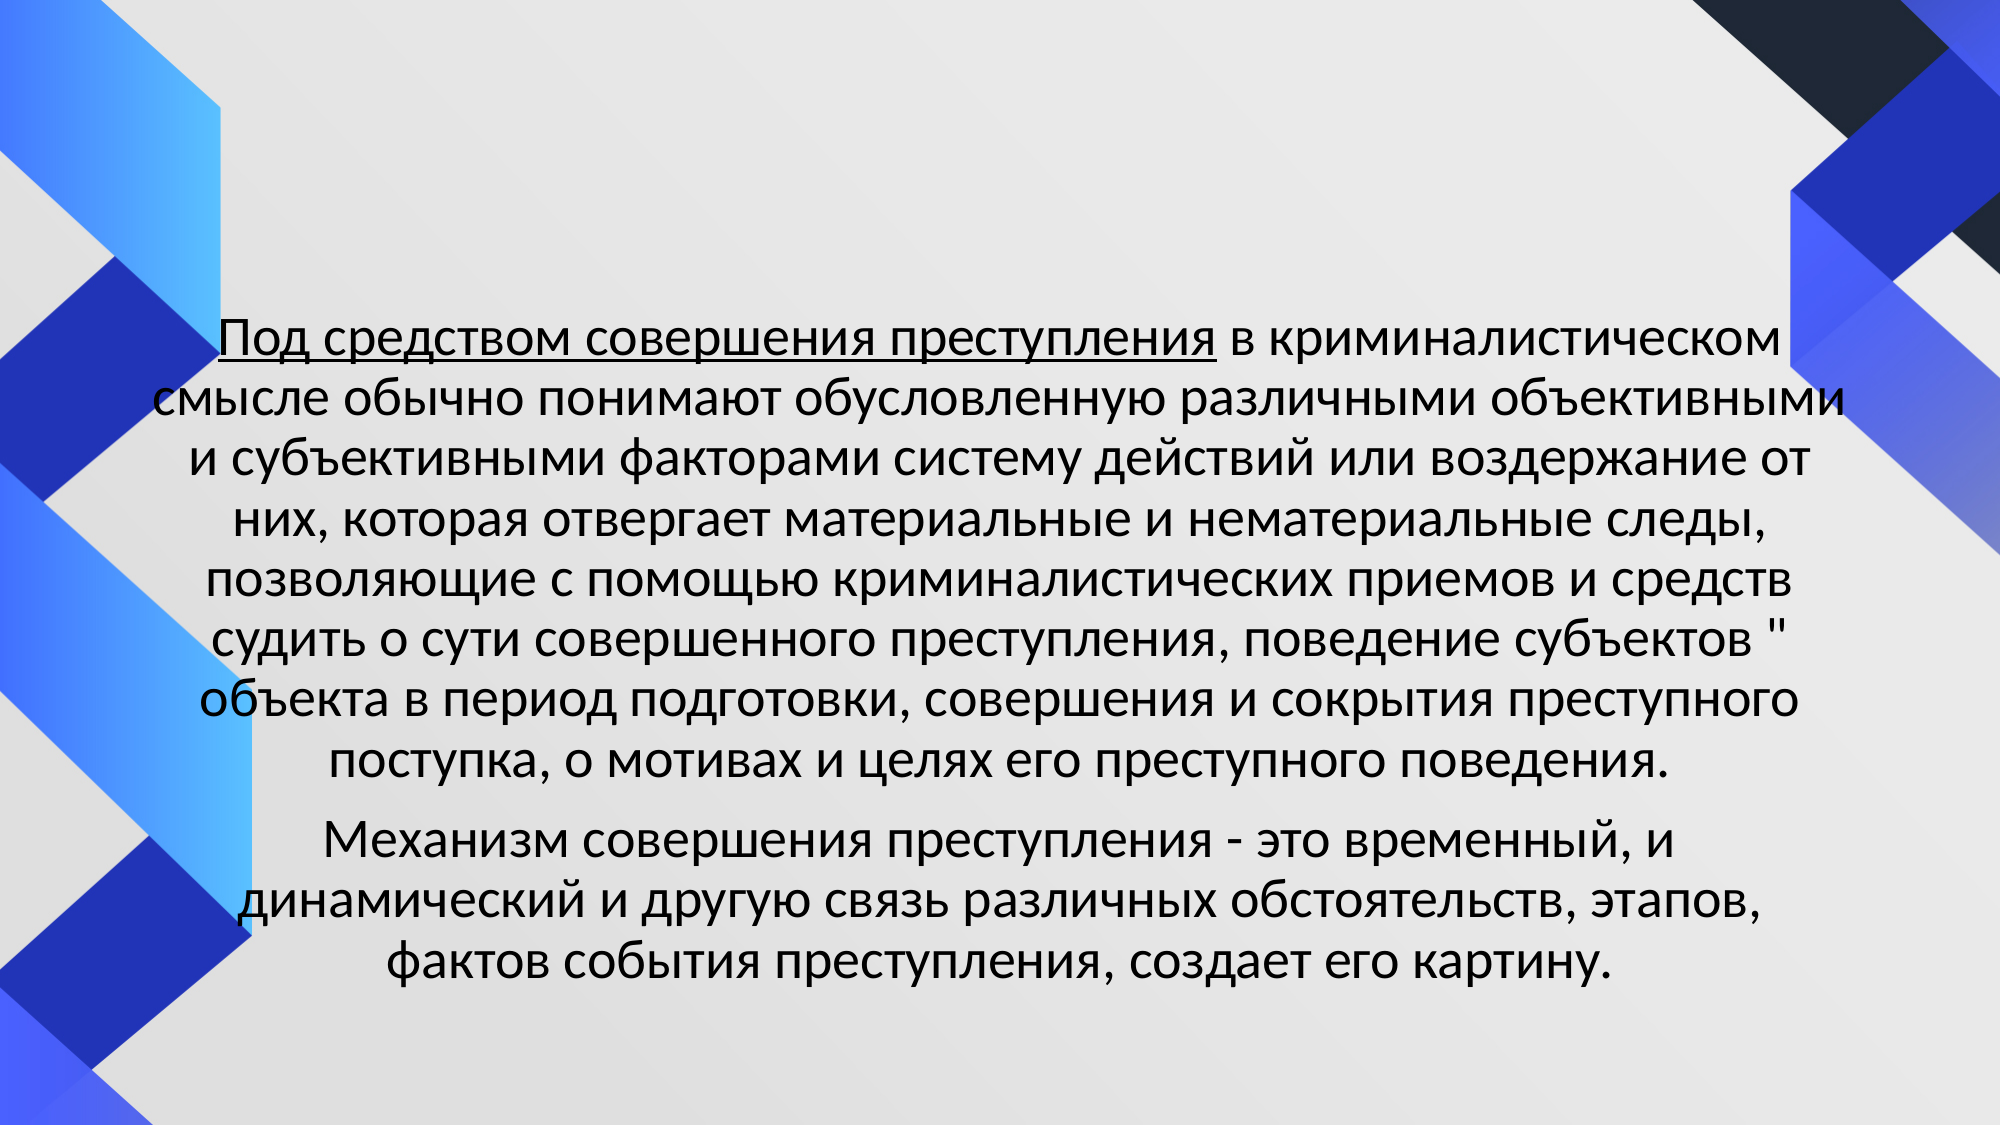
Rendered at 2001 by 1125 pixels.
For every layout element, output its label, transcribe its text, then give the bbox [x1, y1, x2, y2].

picture [0, 0, 2000, 1125]
list Под средством совершения преступления в криминалистическом смысле обычно понимают обусловленную различными объективными и субъективными факторами систему действий или воздержание от них, которая отвергает материальные и нематериальные следы, позволяющие с помощью криминалистических приемов и средств судить о сути совершенного преступления, поведение субъектов " объекта в период подготовки, совершения и сокрытия преступного поступка, о мотивах и целях его преступного поведения. Механизм совершения преступления - это временный, и динамический и другую связь различных обстоятельств, этапов, фактов события преступления, создает его картину. [137, 299, 1863, 1014]
